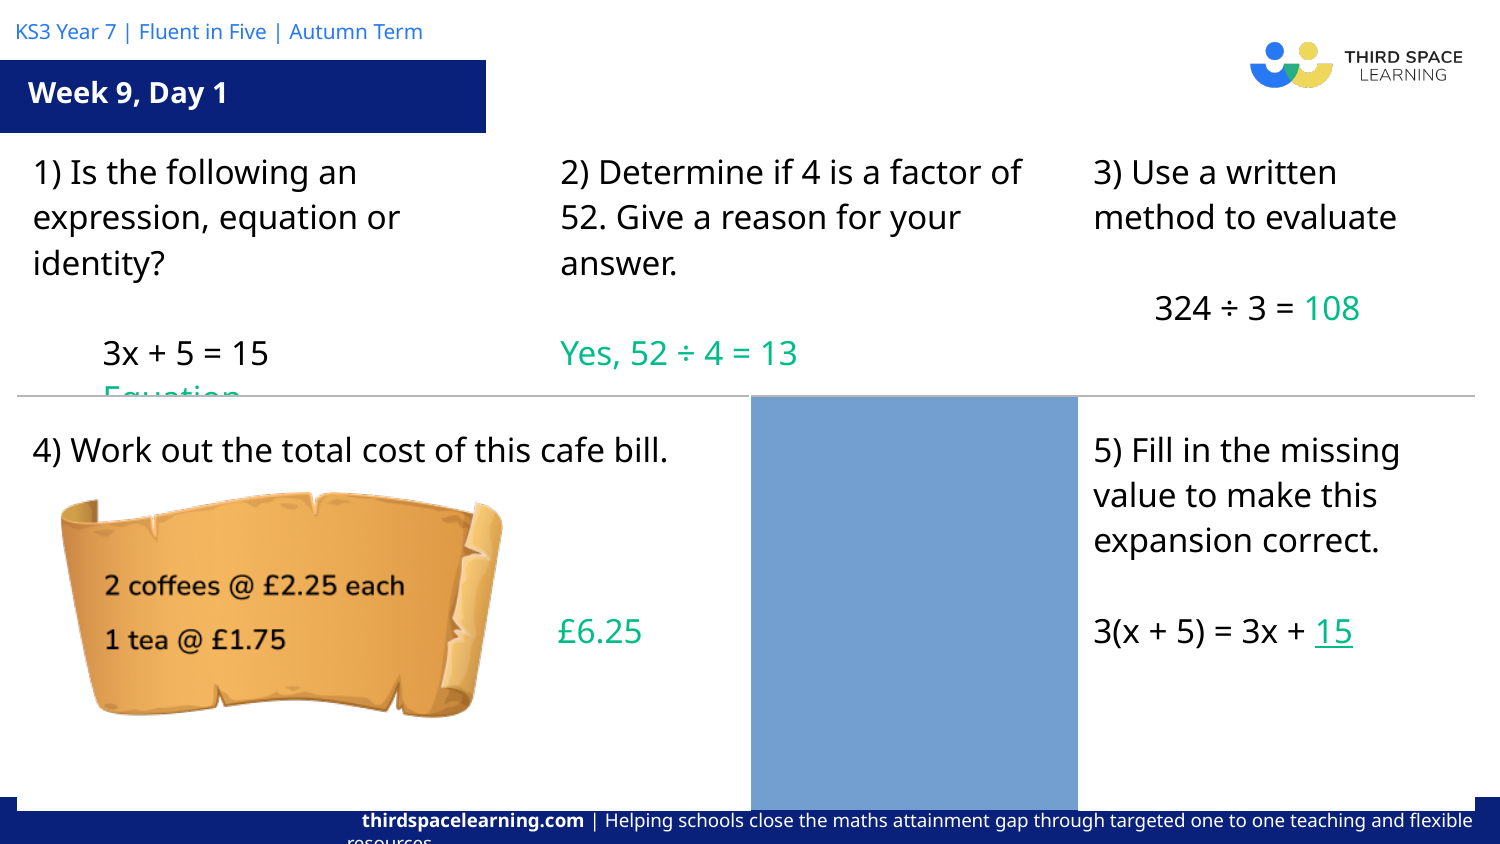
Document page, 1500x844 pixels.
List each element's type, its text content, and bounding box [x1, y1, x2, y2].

table_header 2) Determine if 4 is a factor of 52. Give a reason for your answer. Yes, 52 ÷ 4 = 13 [546, 142, 1078, 395]
table_header 1) Is the following an expression, equation or identity? 3x + 5 = 15 Equation [19, 142, 544, 395]
picture [60, 492, 504, 718]
table_cell 4) Work out the total cost of this cafe bill. £6.25 [19, 397, 749, 810]
table_cell 5) Fill in the missing value to make this expansion correct. 3(x + 5) = 3x + 15. [1079, 397, 1474, 810]
text_box Week 9, Day 1 [13, 59, 383, 125]
table_header 3) Use a written method to evaluate 324 ÷ 3 = 108 [1079, 142, 1474, 395]
picture [1250, 33, 1465, 99]
